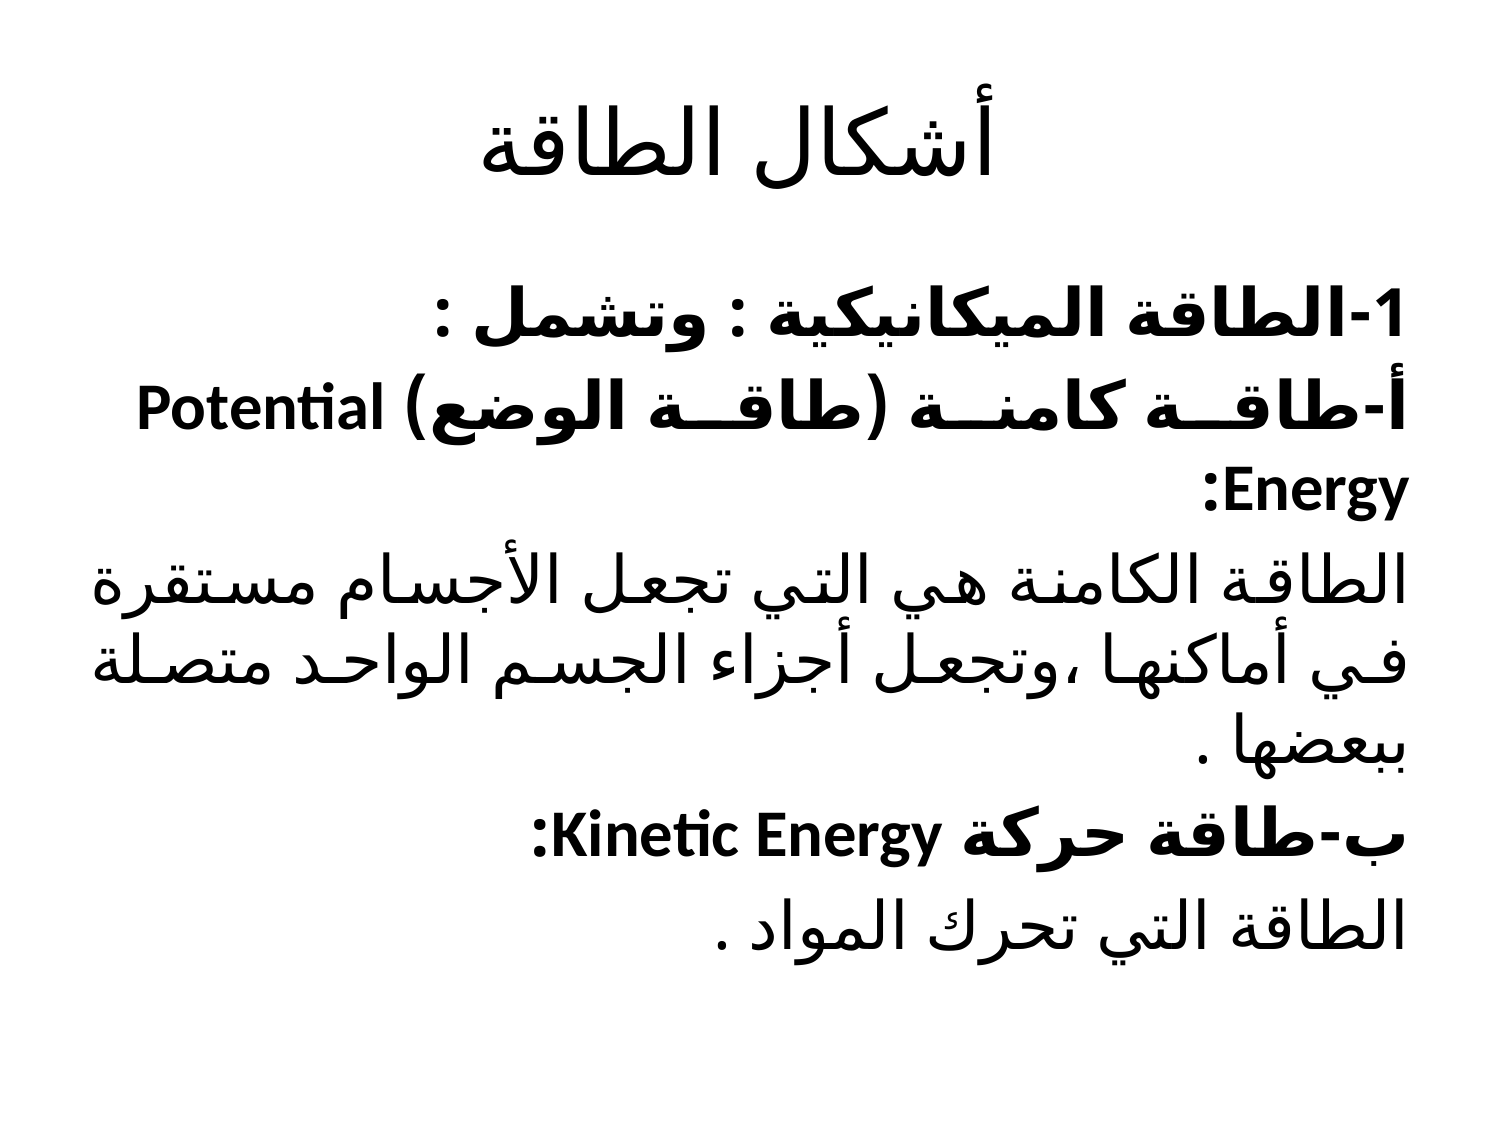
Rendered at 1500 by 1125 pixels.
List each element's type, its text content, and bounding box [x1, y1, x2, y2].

list 1-الطاقة الميكانيكية : وتشمل : أ-طاقة كامنة (طاقة الوضع) Potential Energy: الطاقة الكامنة هي التي تجعل الأجسام مستقرة في أماكنها ،وتجعل أجزاء الجسم الواحد متصلة ببعضها . ب-طاقة حركة Kinetic Energy: الطاقة التي تحرك المواد . [75, 262, 1425, 1005]
title أشكال الطاقة [75, 45, 1425, 233]
